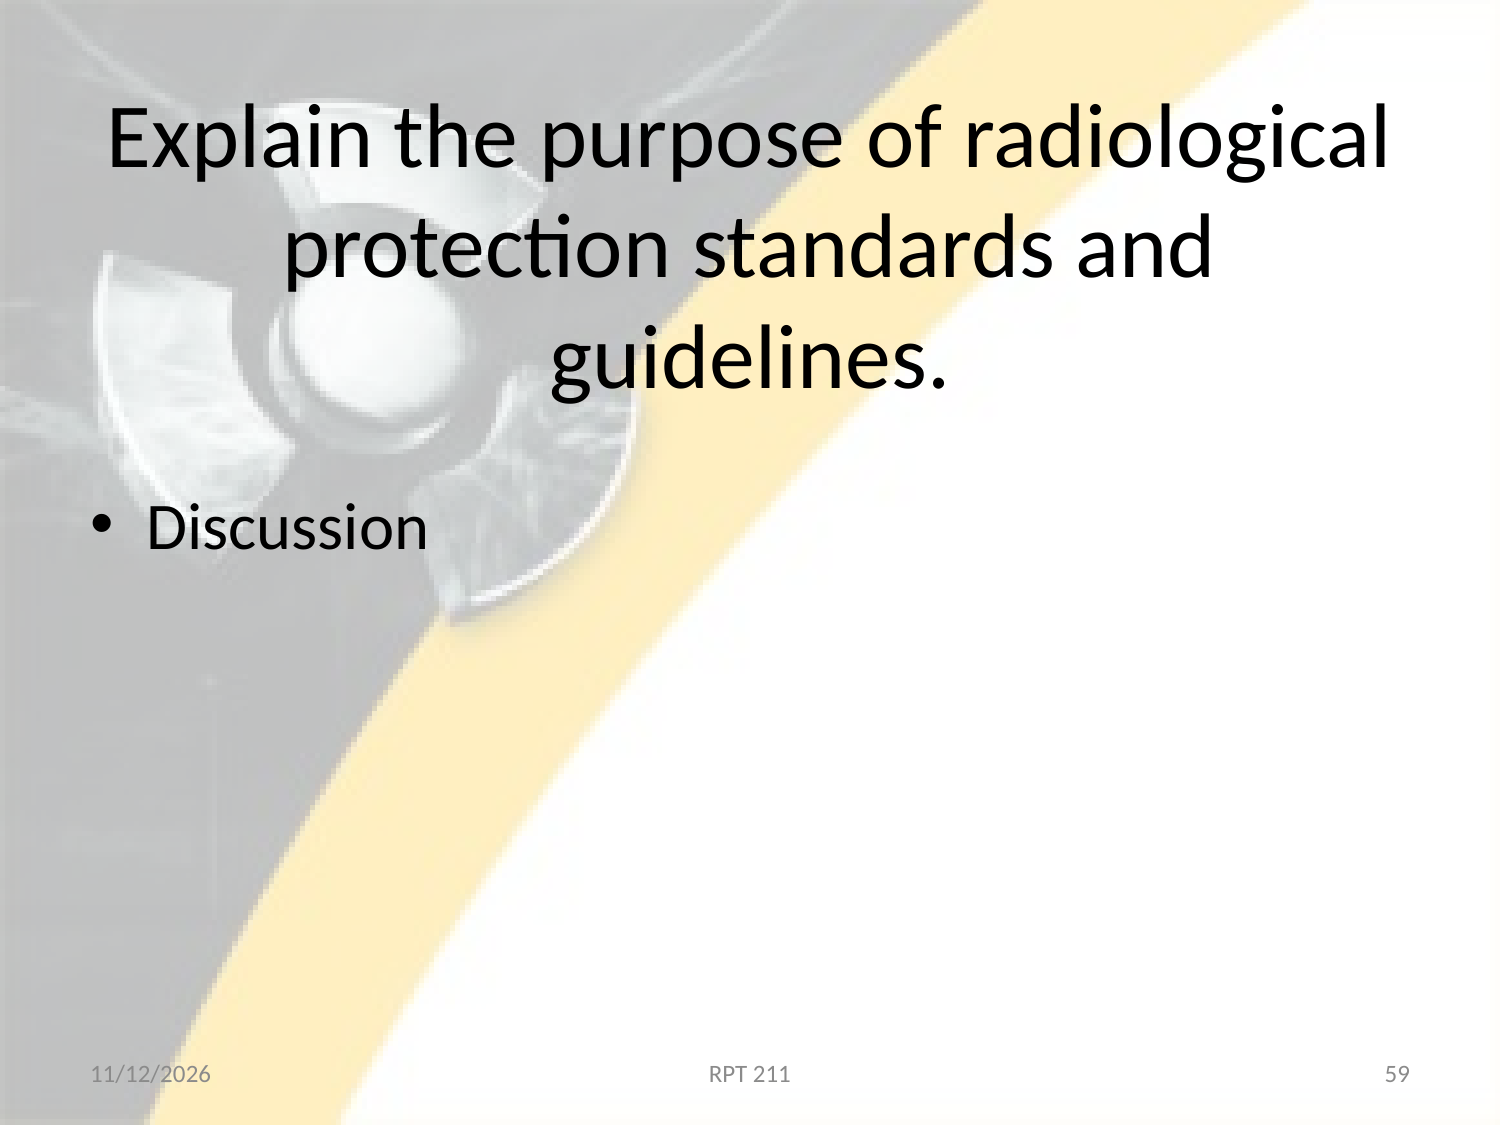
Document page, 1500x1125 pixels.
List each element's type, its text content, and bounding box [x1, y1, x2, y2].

footer RPT 211 [512, 1042, 988, 1103]
title Explain the purpose of radiological protection standards and guidelines. [75, 45, 1425, 438]
slide_number 59 [1074, 1042, 1425, 1103]
list Discussion [75, 474, 1425, 986]
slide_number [75, 1042, 425, 1103]
